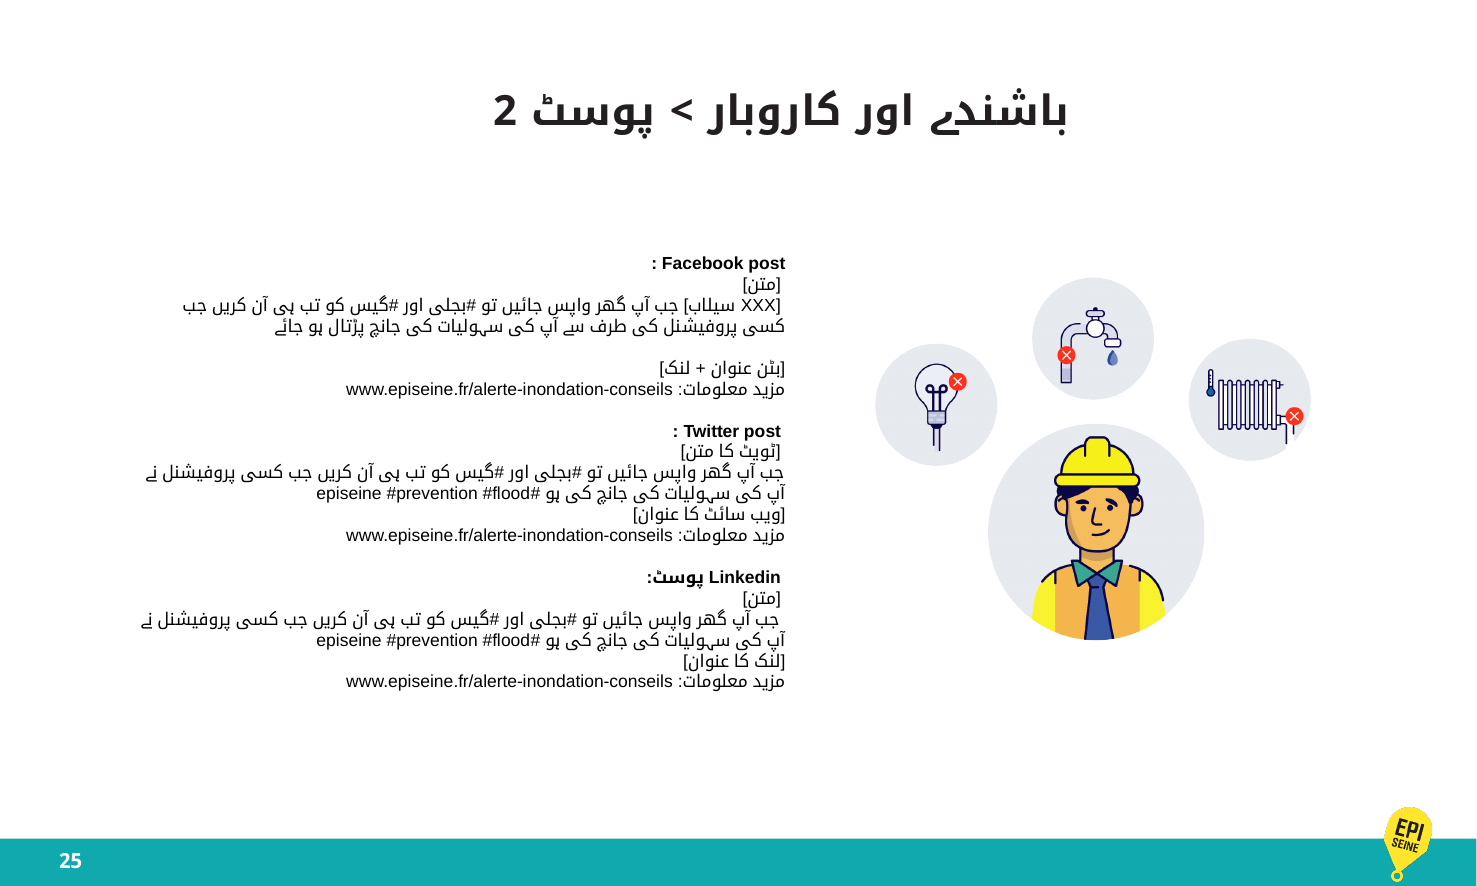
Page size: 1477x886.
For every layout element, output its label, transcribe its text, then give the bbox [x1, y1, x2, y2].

picture [729, 228, 1443, 715]
picture [1381, 805, 1433, 883]
title باشندے اور کاروبار > پوسٹ 2 [152, 56, 1072, 135]
text_box Facebook post : [متن] [XXX سیلاب] جب آپ گھر واپس جائیں تو #بجلی اور #گیس کو تب ہی آن کریں جب کسی پروفیشنل کی طرف سے آپ کی سہولیات کی جانچ پڑتال ہو جائے [بٹن عنوان + لنک] مزید معلومات: www.episeine.fr/alerte-inondation-conseils Twitter post : [ٹویٹ کا متن] جب آپ گھر واپس جائیں تو #بجلی اور #گیس کو تب ہی آن کریں جب کسی پروفیشنل نے آپ کی سہولیات کی جانچ کی ہو #episeine #prevention #flood [ویب سائٹ کا عنوان] مزید معلومات: www.episeine.fr/alerte-inondation-conseils Linkedin پوسٹ: [متن] جب آپ گھر واپس جائیں تو #بجلی اور #گیس کو تب ہی آن کریں جب کسی پروفیشنل نے آپ کی سہولیات کی جانچ کی ہو #episeine #prevention #flood [لنک کا عنوان] مزید معلومات: www.episeine.fr/alerte-inondation-conseils [135, 247, 729, 696]
